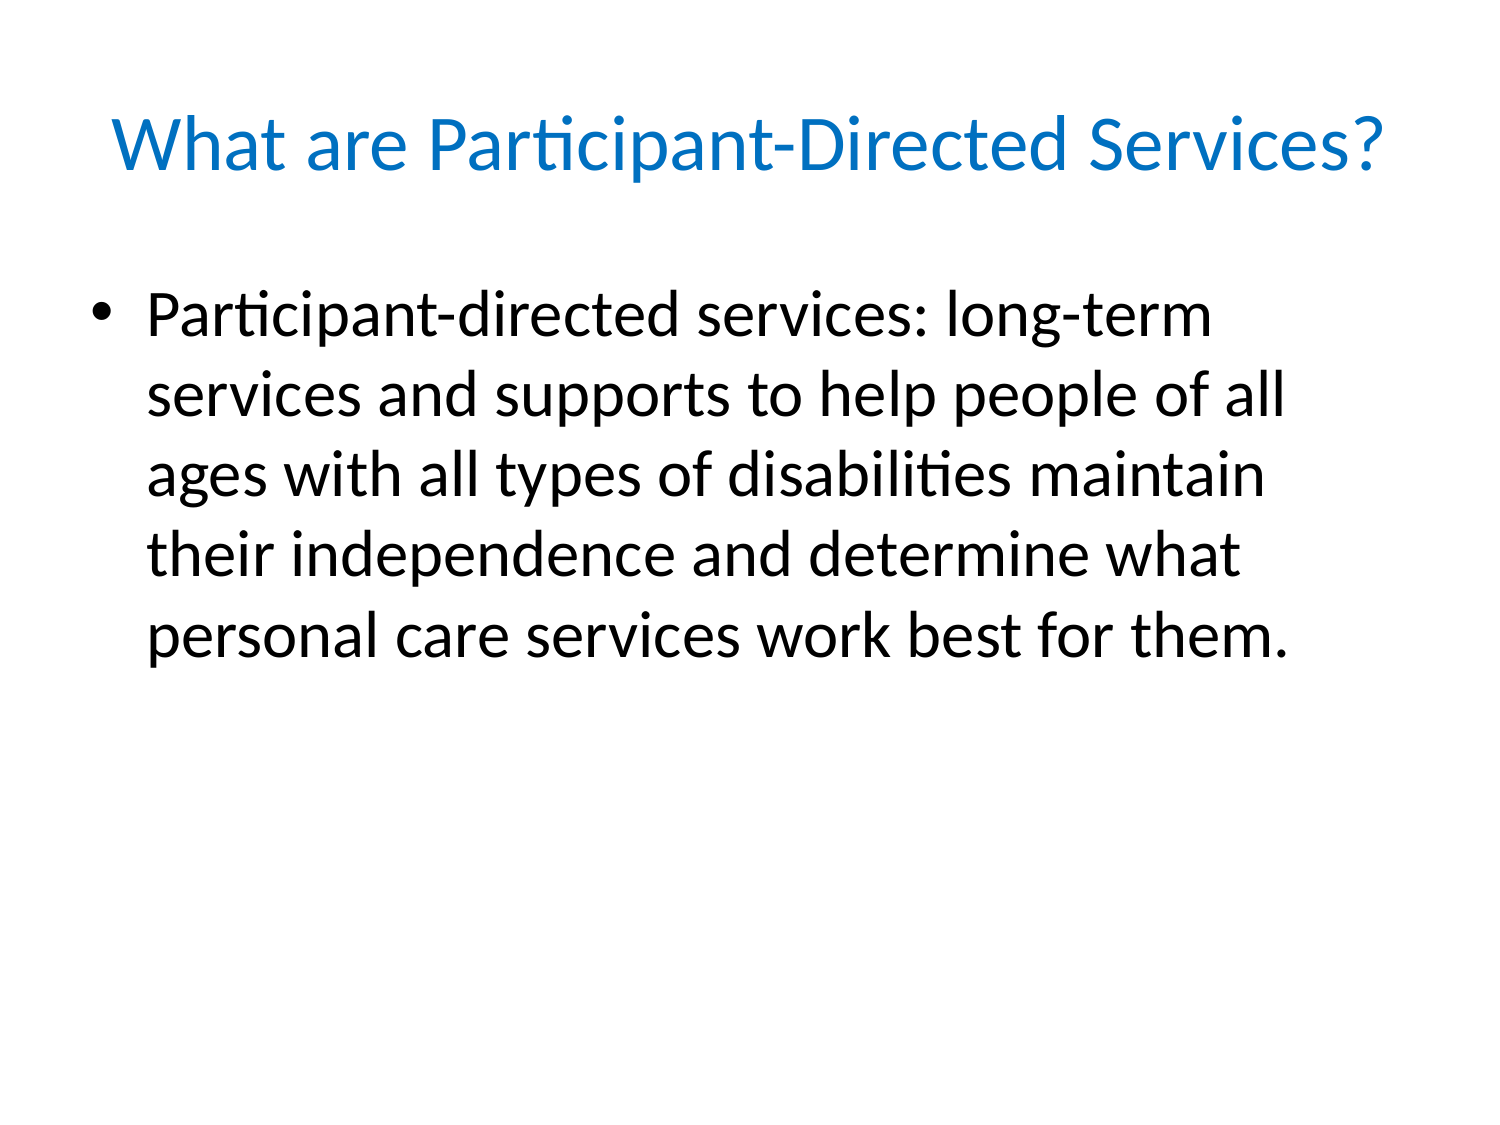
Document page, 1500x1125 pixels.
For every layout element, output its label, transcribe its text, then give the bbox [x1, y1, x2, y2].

list Participant-directed services: long-term services and supports to help people of all ages with all types of disabilities maintain their independence and determine what personal care services work best for them. [75, 262, 1425, 1005]
title What are Participant-Directed Services? [75, 45, 1425, 233]
